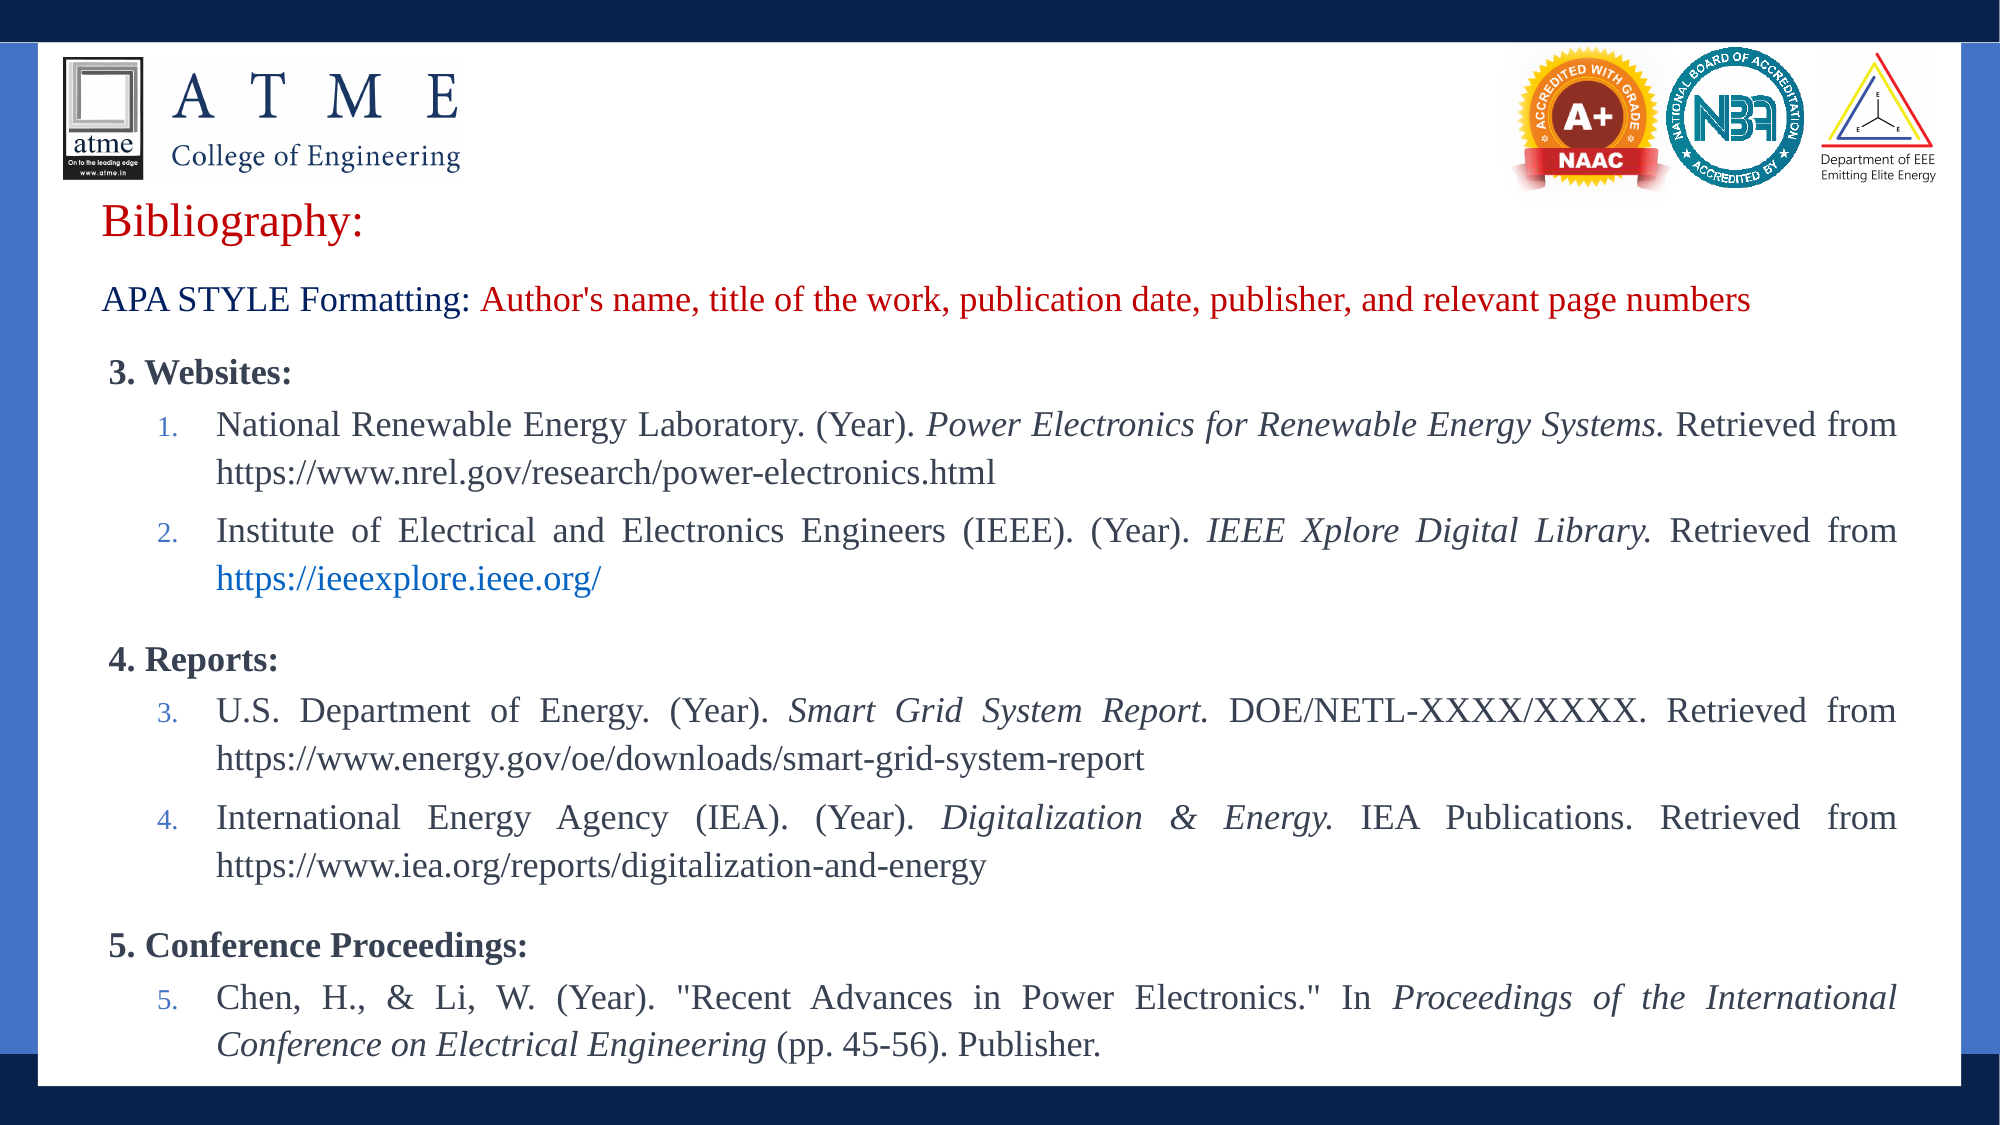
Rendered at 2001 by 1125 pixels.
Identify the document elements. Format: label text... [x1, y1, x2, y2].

picture [0, 0, 2000, 43]
picture [1666, 47, 1804, 175]
list Bibliography: APA STYLE Formatting: Author's name, title of the work, publication date, publisher, and relevant page numbers 3. Websites: National Renewable Energy Laboratory. (Year). Power Electronics for Renewable Energy Systems. Retrieved from https://www.nrel.gov/research/power-electronics.html Institute of Electrical and Electronics Engineers (IEEE). (Year). IEEE Xplore Digital Library. Retrieved from https://ieeexplore.ieee.org/ 4. Reports: U.S. Department of Energy. (Year). Smart Grid System Report. DOE/NETL-XXXX/XXXX. Retrieved from https://www.energy.gov/oe/downloads/smart-grid-system-report International Energy Agency (IEA). (Year). Digitalization & Energy. IEA Publications. Retrieved from https://www.iea.org/reports/digitalization-and-energy 5. Conference Proceedings: Chen, H., & Li, W. (Year). "Recent Advances in Power Electronics." In Proceedings of the International Conference on Electrical Engineering (pp. 45-56). Publisher. [86, 175, 1913, 1082]
picture [1531, 60, 1651, 175]
picture [0, 1054, 2000, 1125]
picture [63, 57, 461, 180]
picture [1815, 49, 1939, 184]
